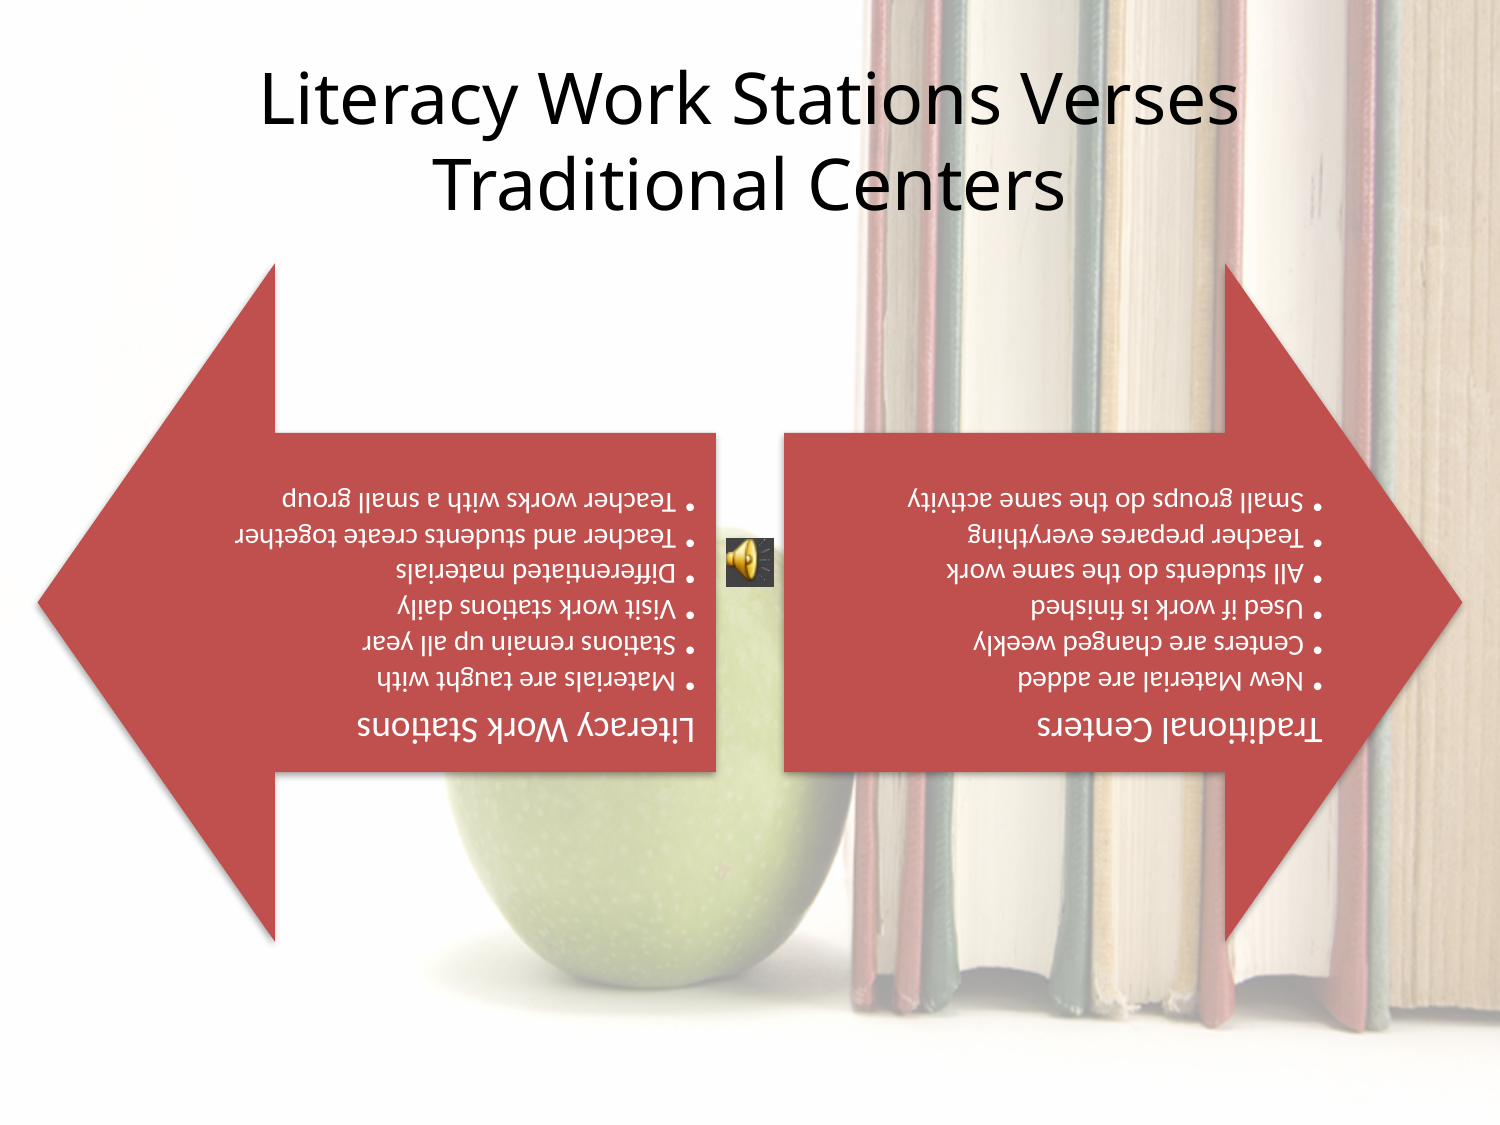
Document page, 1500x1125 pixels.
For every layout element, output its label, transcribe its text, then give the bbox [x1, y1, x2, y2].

title Literacy Work Stations Verses Traditional Centers [74, 44, 1426, 198]
picture [724, 537, 776, 588]
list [37, 199, 1463, 1006]
